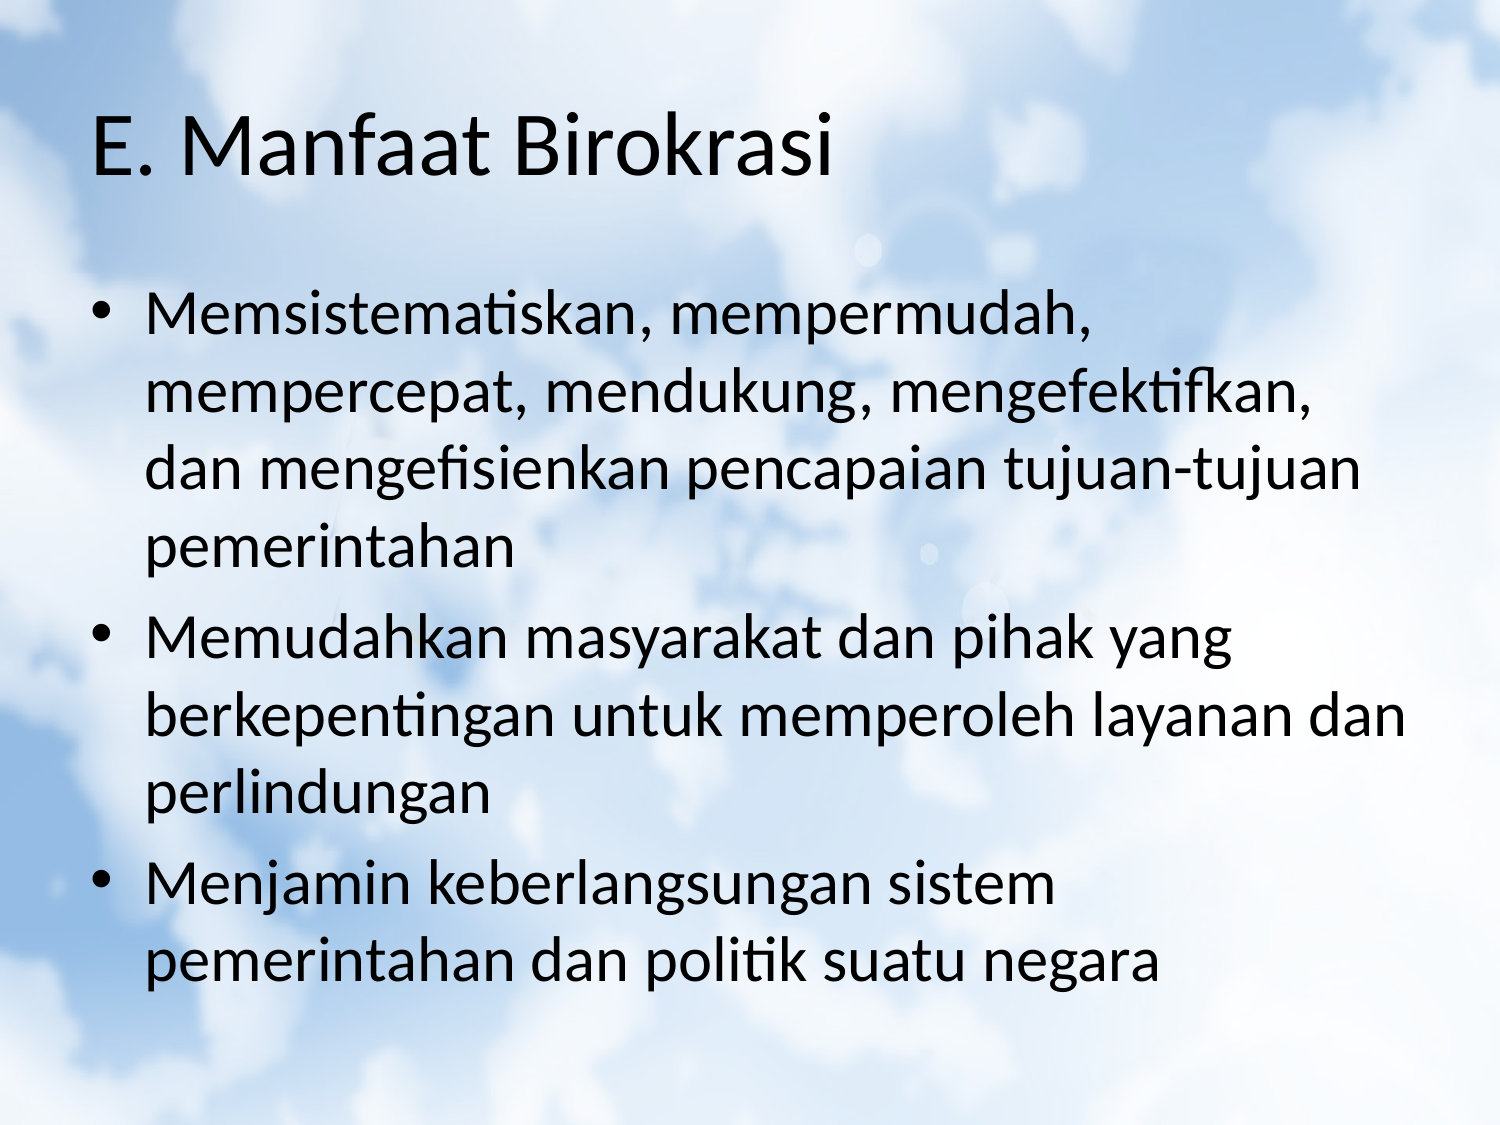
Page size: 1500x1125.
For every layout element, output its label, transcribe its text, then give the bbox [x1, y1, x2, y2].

title E. Manfaat Birokrasi [75, 45, 1425, 233]
list Memsistematiskan, mempermudah, mempercepat, mendukung, mengefektifkan, dan mengefisienkan pencapaian tujuan-tujuan pemerintahan Memudahkan masyarakat dan pihak yang berkepentingan untuk memperoleh layanan dan perlindungan Menjamin keberlangsungan sistem pemerintahan dan politik suatu negara [75, 262, 1425, 1005]
